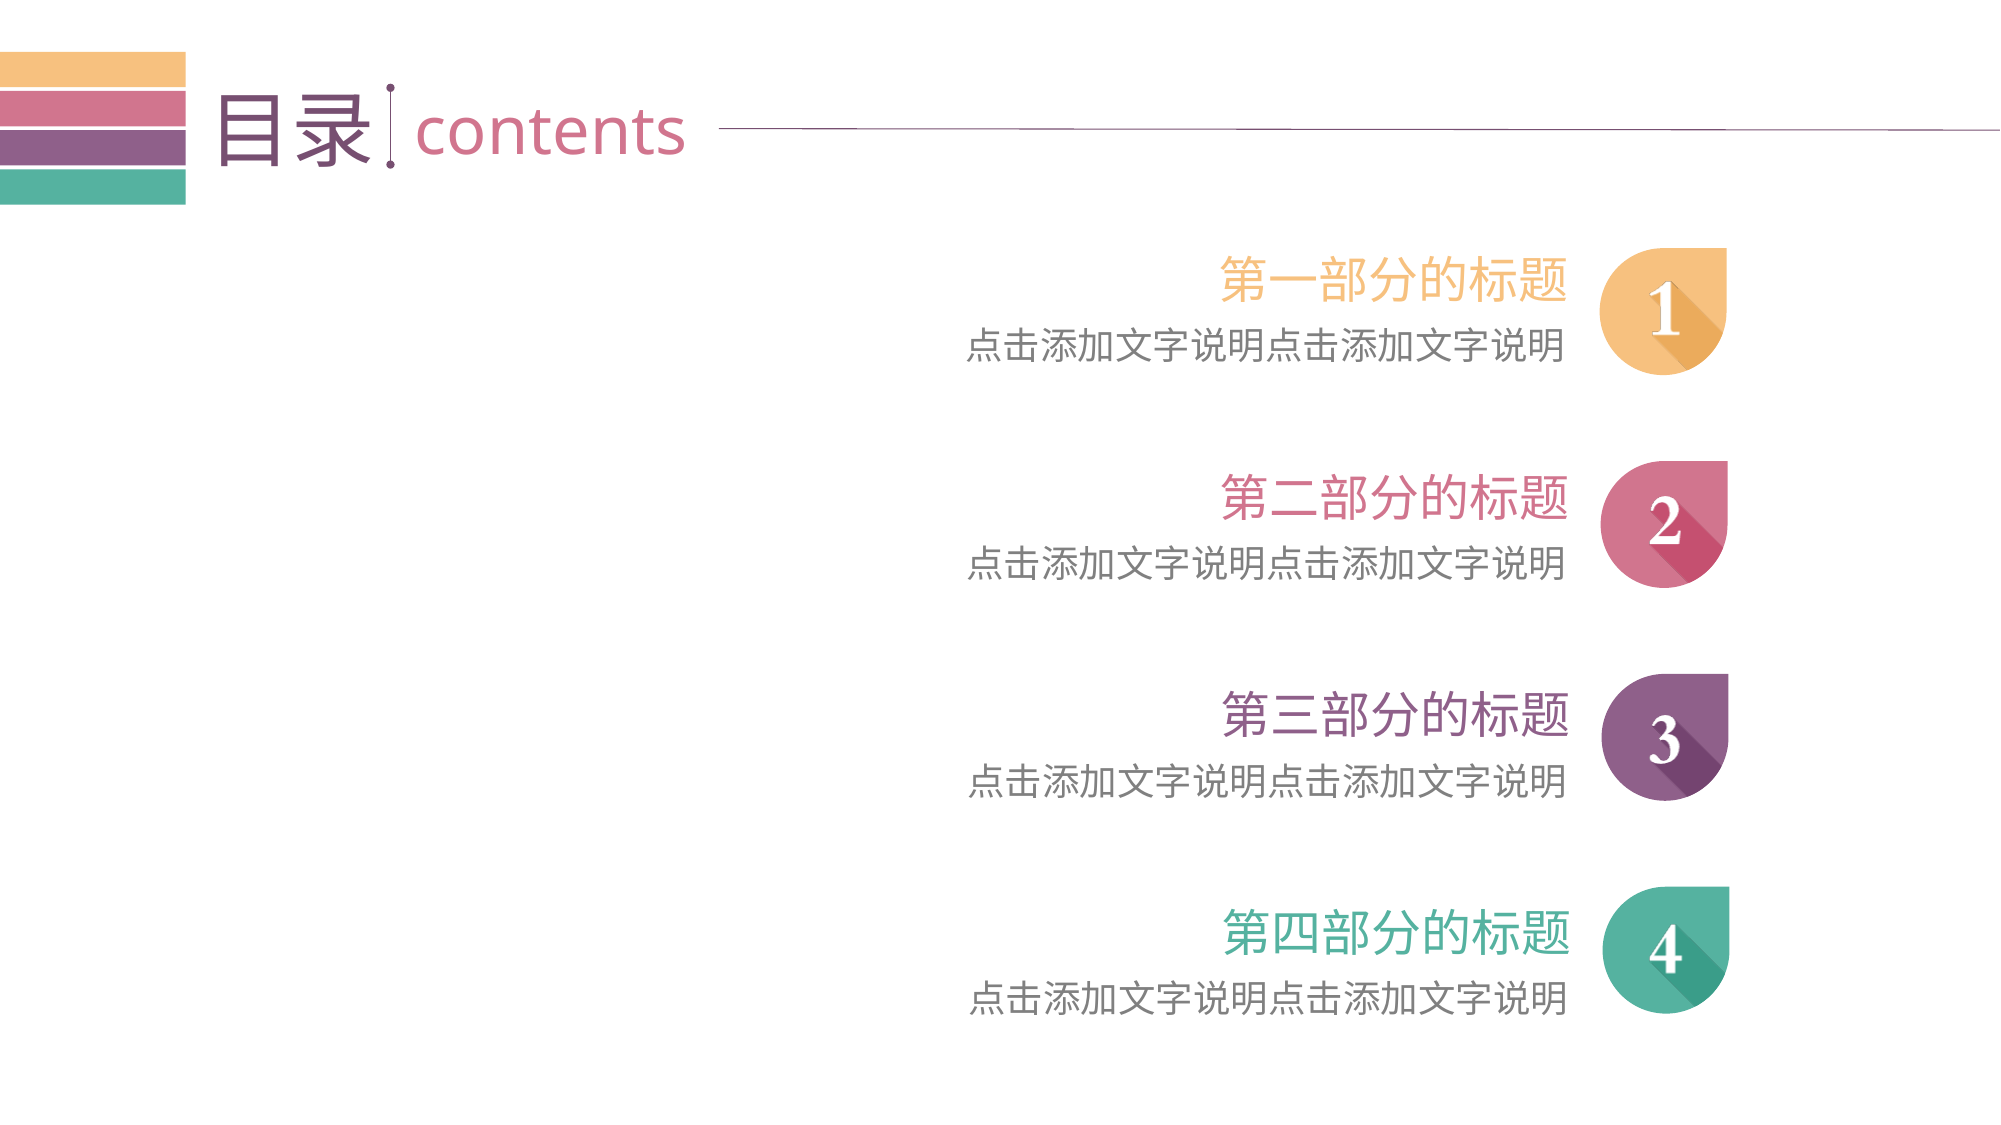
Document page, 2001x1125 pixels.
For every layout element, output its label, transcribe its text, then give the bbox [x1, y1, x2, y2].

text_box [0, 51, 186, 205]
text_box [1600, 461, 1728, 588]
text_box 点击添加文字说明点击添加文字说明 [949, 736, 1582, 810]
text_box 第一部分的标题 [1188, 241, 1584, 316]
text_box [1602, 886, 1730, 1014]
text_box 第三部分的标题 [1190, 676, 1586, 751]
text_box 目录 [186, 70, 398, 185]
text_box 第二部分的标题 [1189, 458, 1585, 534]
text_box 点击添加文字说明点击添加文字说明 [949, 519, 1581, 593]
text_box 第四部分的标题 [1191, 893, 1587, 969]
text_box contents [399, 80, 741, 176]
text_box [1601, 673, 1729, 801]
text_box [1599, 248, 1727, 376]
text_box 点击添加文字说明点击添加文字说明 [949, 301, 1580, 375]
text_box 点击添加文字说明点击添加文字说明 [949, 954, 1583, 1028]
